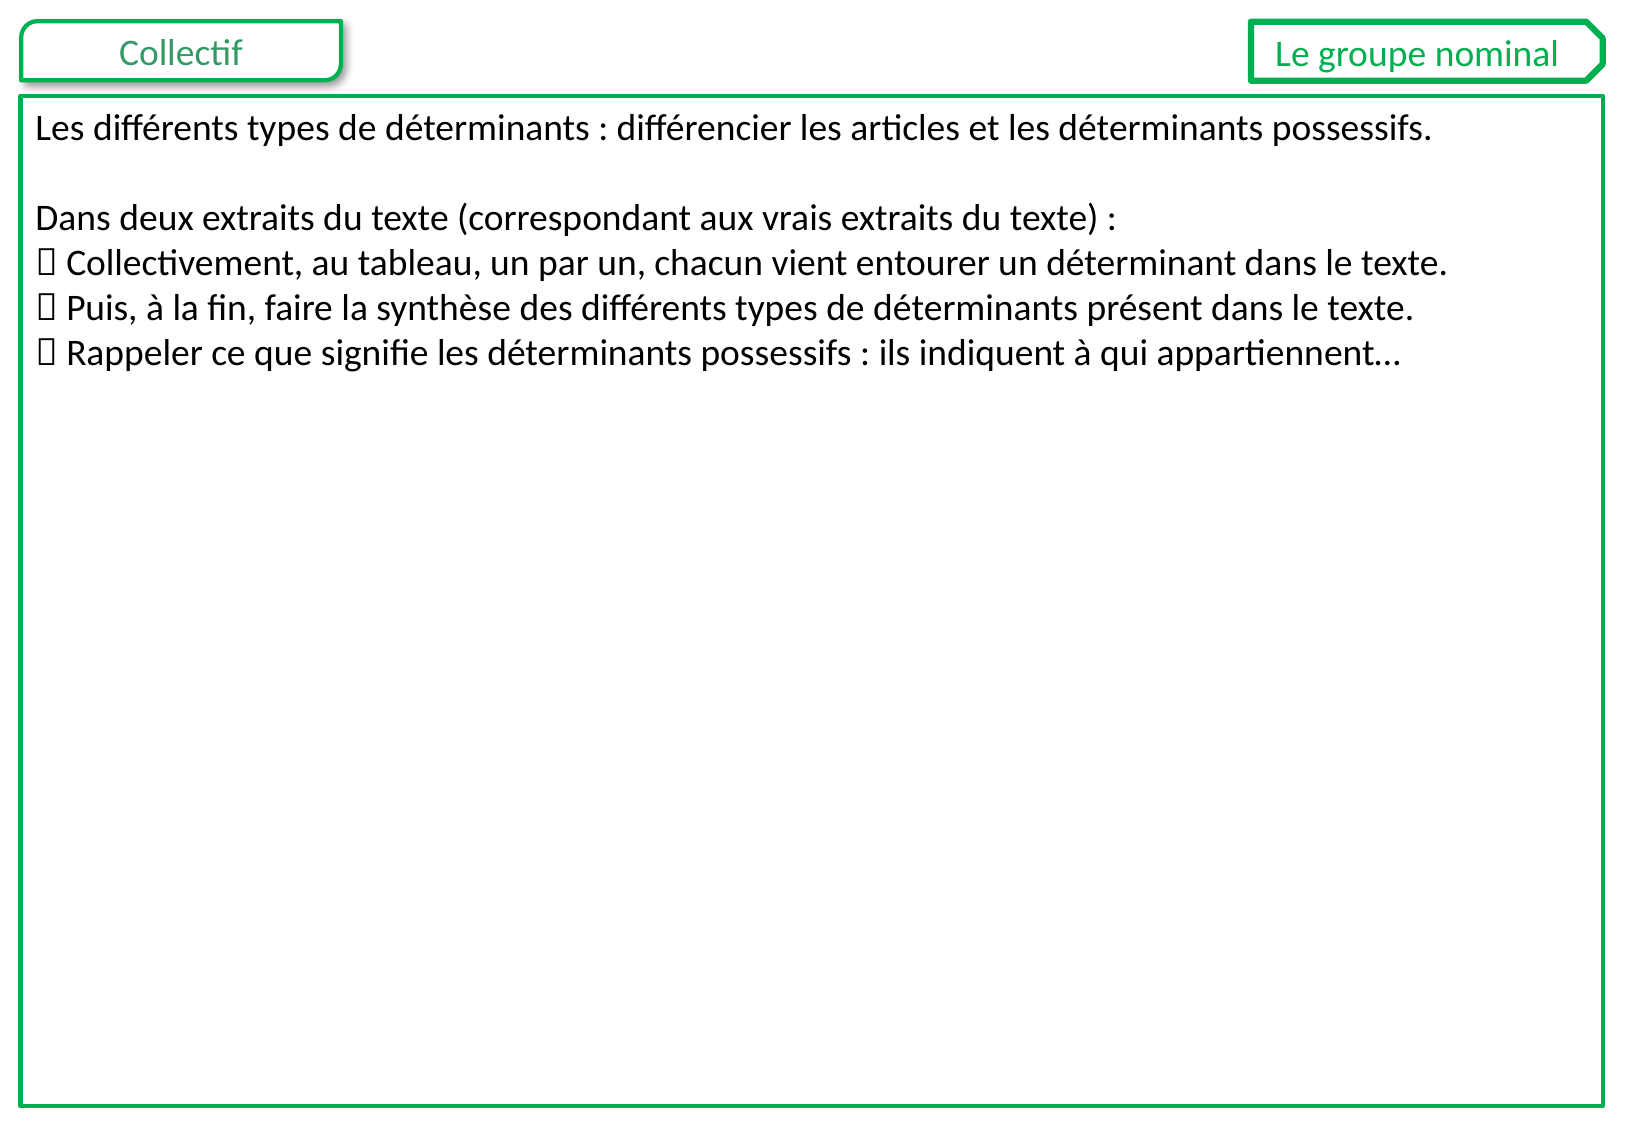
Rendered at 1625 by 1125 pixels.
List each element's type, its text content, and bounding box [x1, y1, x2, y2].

list Le groupe nominal [1250, 21, 1584, 81]
list Les différents types de déterminants : différencier les articles et les déterminants possessifs. Dans deux extraits du texte (correspondant aux vrais extraits du texte) :  Collectivement, au tableau, un par un, chacun vient entourer un déterminant dans le texte.  Puis, à la fin, faire la synthèse des différents types de déterminants présent dans le texte.  Rappeler ce que signifie les déterminants possessifs : ils indiquent à qui appartiennent… [18, 94, 1605, 1108]
